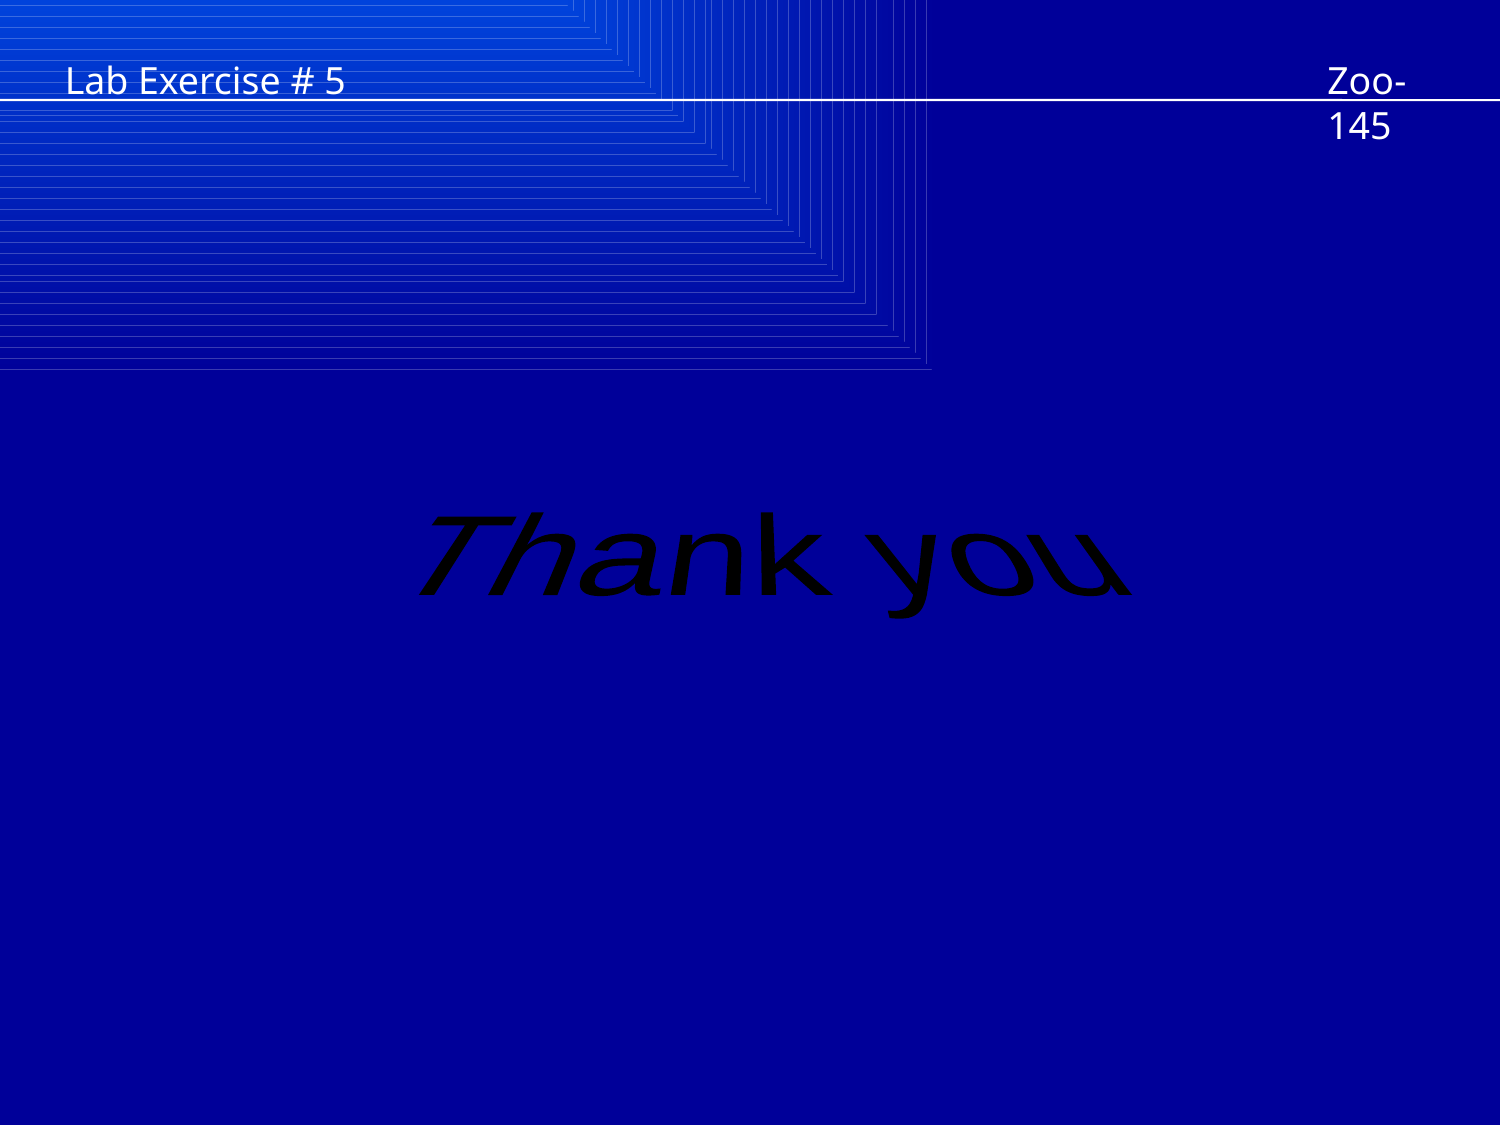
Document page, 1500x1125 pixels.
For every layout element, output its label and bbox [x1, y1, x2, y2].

text_box [0, 49, 1500, 111]
